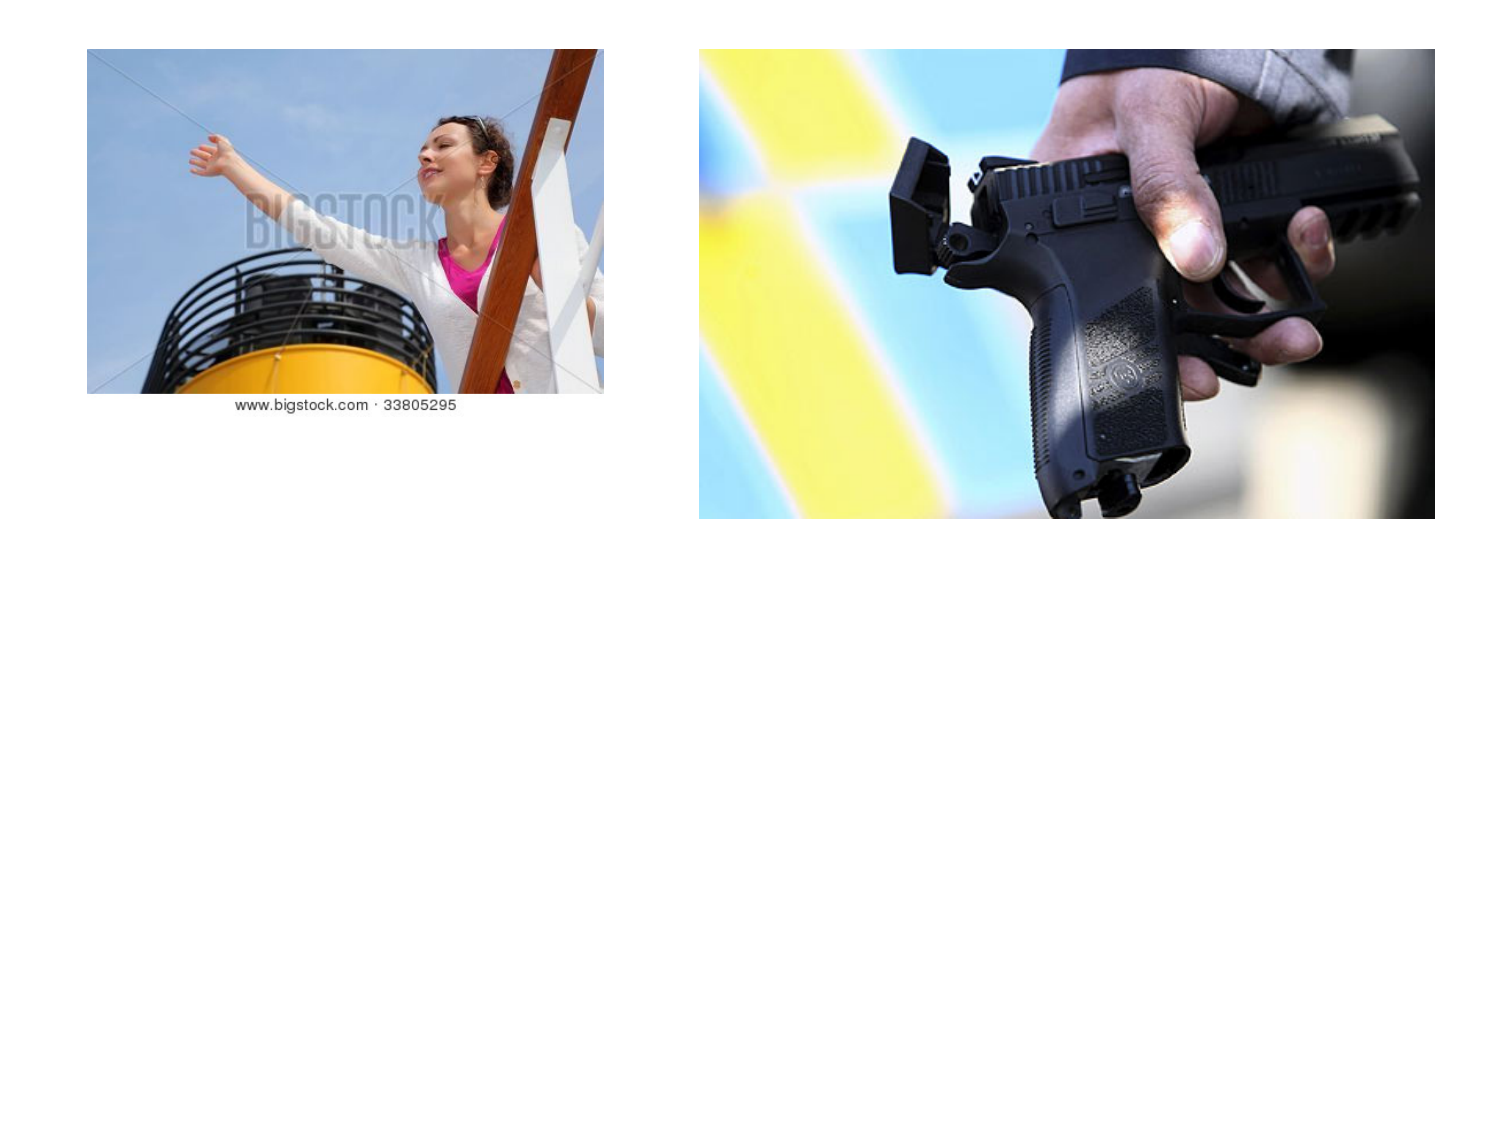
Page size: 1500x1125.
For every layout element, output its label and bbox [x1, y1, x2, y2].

picture [699, 49, 1435, 519]
list [87, 49, 604, 418]
